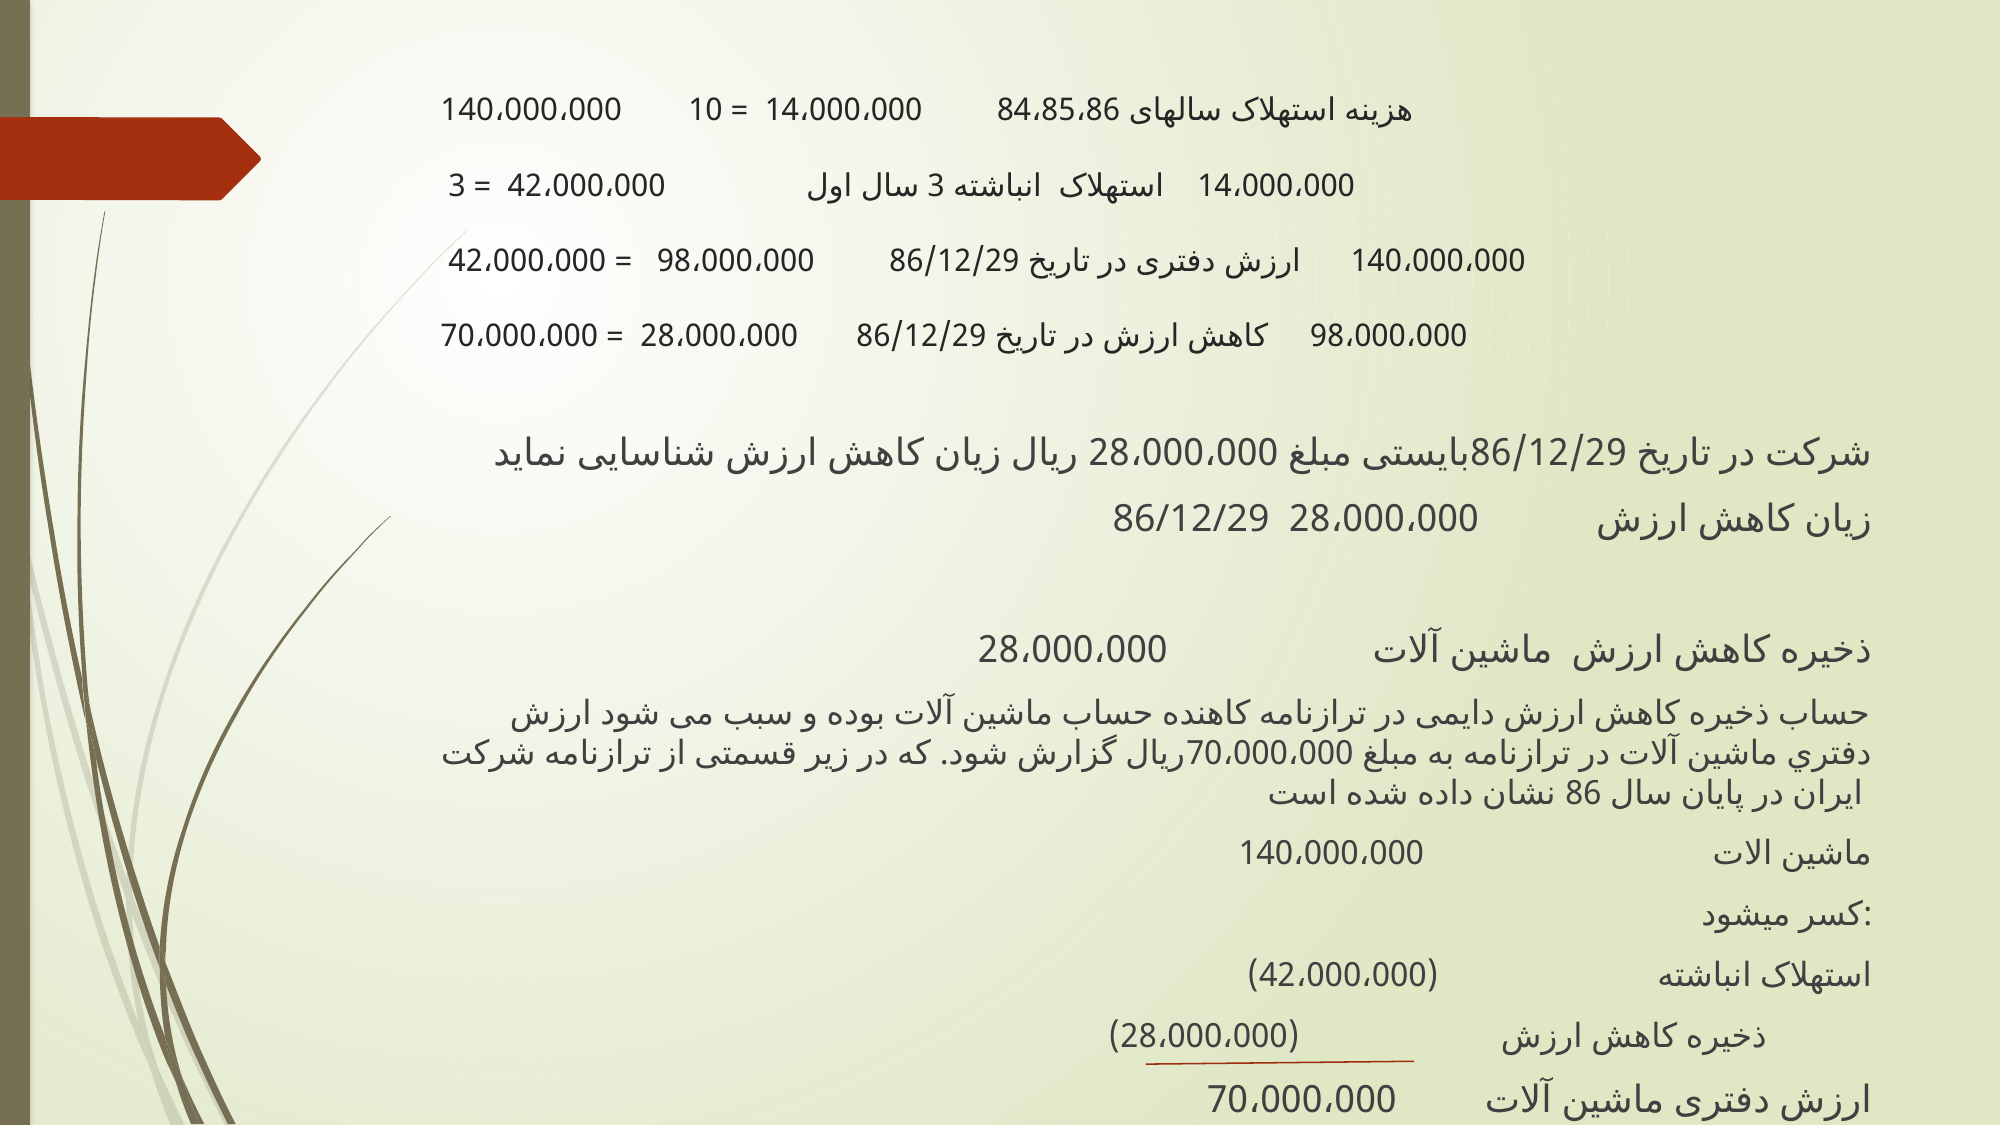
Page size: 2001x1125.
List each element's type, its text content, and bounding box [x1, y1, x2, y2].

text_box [1145, 1061, 1414, 1065]
list شرکت در تاریخ 86/12/29بایستی مبلغ 28،000،000 ریال زیان کاهش ارزش شناسایی نماید 86/12/29 زیان کاهش ارزش 28،000،000 ذخیره کاهش ارزش ماشین آلات 28،000،000 حساب ذخیره کاهش ارزش دایمی در ترازنامه کاهنده حساب ماشین آلات بوده و سبب می شود ارزش دفتري ماشین آلات در ترازنامه به مبلغ 70،000،000ریال گزارش شود. که در زیر قسمتی از ترازنامه شرکت ایران در پایان سال 86 نشان داده شده است ماشین الات 140،000،000 کسر میشود: استهلاک انباشته (42،000،000) ذخیره کاهش ارزش (28،000،000) ارزش دفتری ماشین آلات 70،000،000 [424, 420, 1888, 1125]
